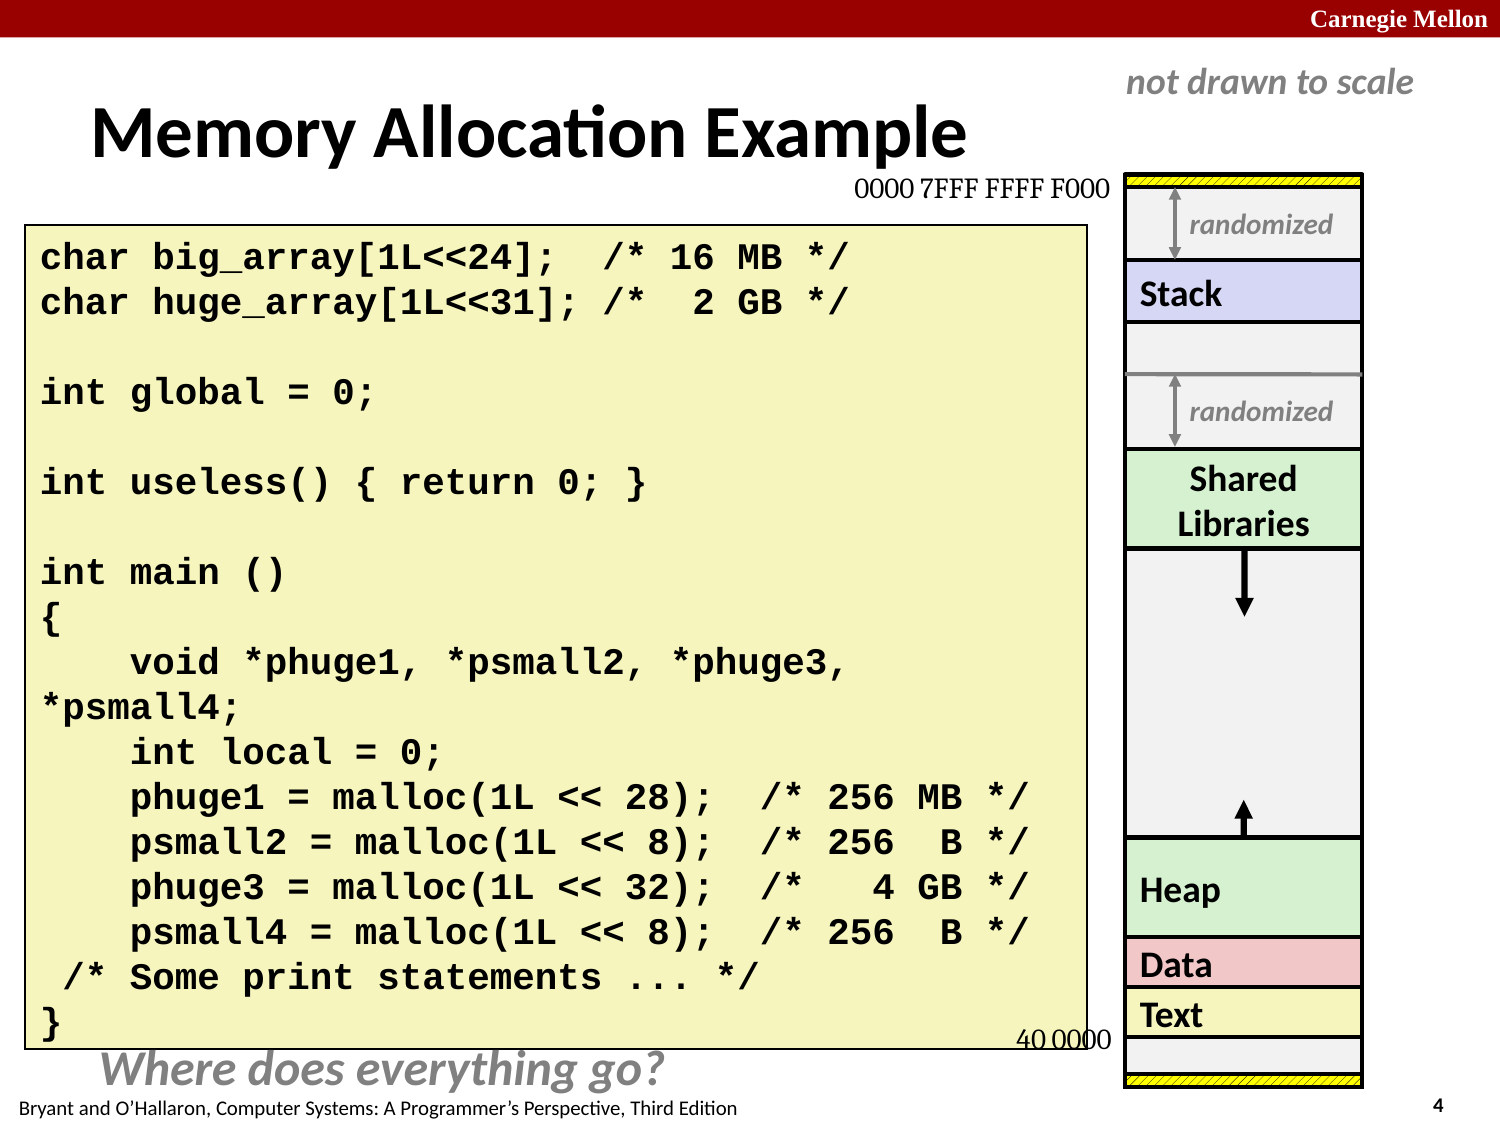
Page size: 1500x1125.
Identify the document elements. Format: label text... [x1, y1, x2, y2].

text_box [612, 161, 1364, 1088]
text_box not drawn to scale [1111, 49, 1430, 110]
text_box char big_array[1L<<24]; /* 16 MB */ char huge_array[1L<<31]; /* 2 GB */ int global = 0; int useless() { return 0; } int main () { void *phuge1, *psmall2, *phuge3, *psmall4; int local = 0; phuge1 = malloc(1L << 28); /* 256 MB */ psmall2 = malloc(1L << 8); /* 256 B */ phuge3 = malloc(1L << 32); /* 4 GB */ psmall4 = malloc(1L << 8); /* 256 B */ /* Some print statements ... */ } [24, 224, 607, 1050]
title Memory Allocation Example [74, 80, 1199, 176]
text_box Where does everything go? [83, 1028, 681, 1103]
